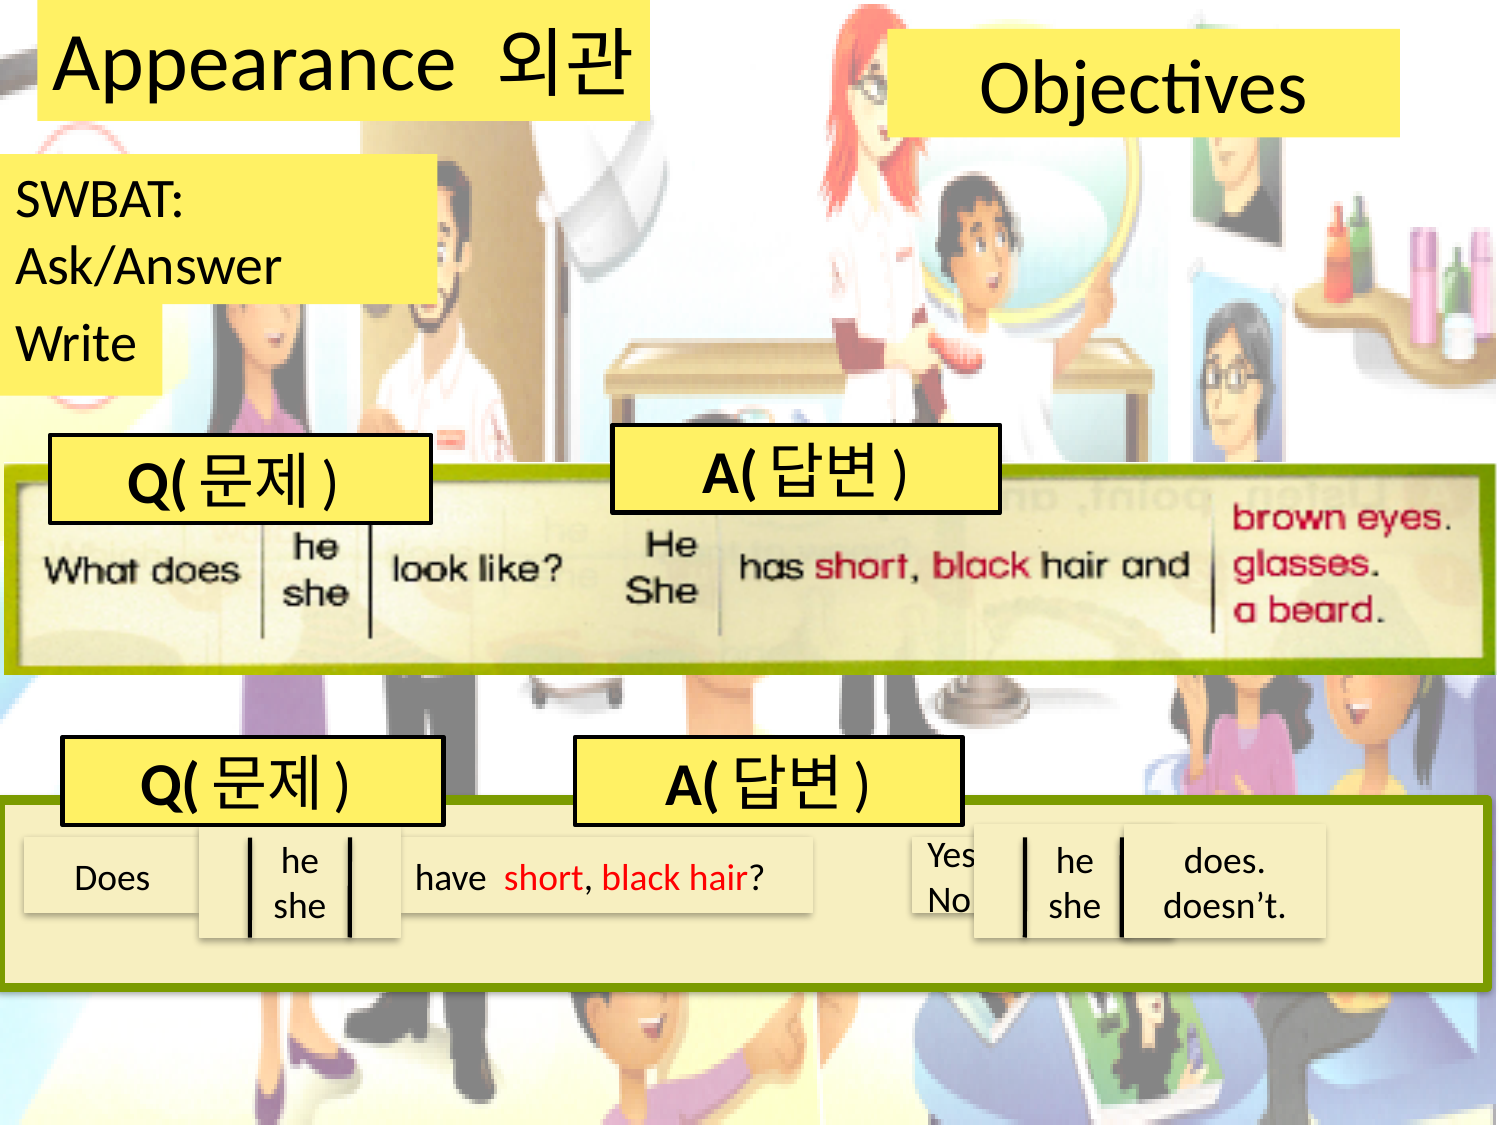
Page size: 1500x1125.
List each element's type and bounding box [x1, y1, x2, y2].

text_box [3, 424, 1500, 676]
text_box [0, 799, 1488, 988]
picture [0, 0, 1500, 1125]
